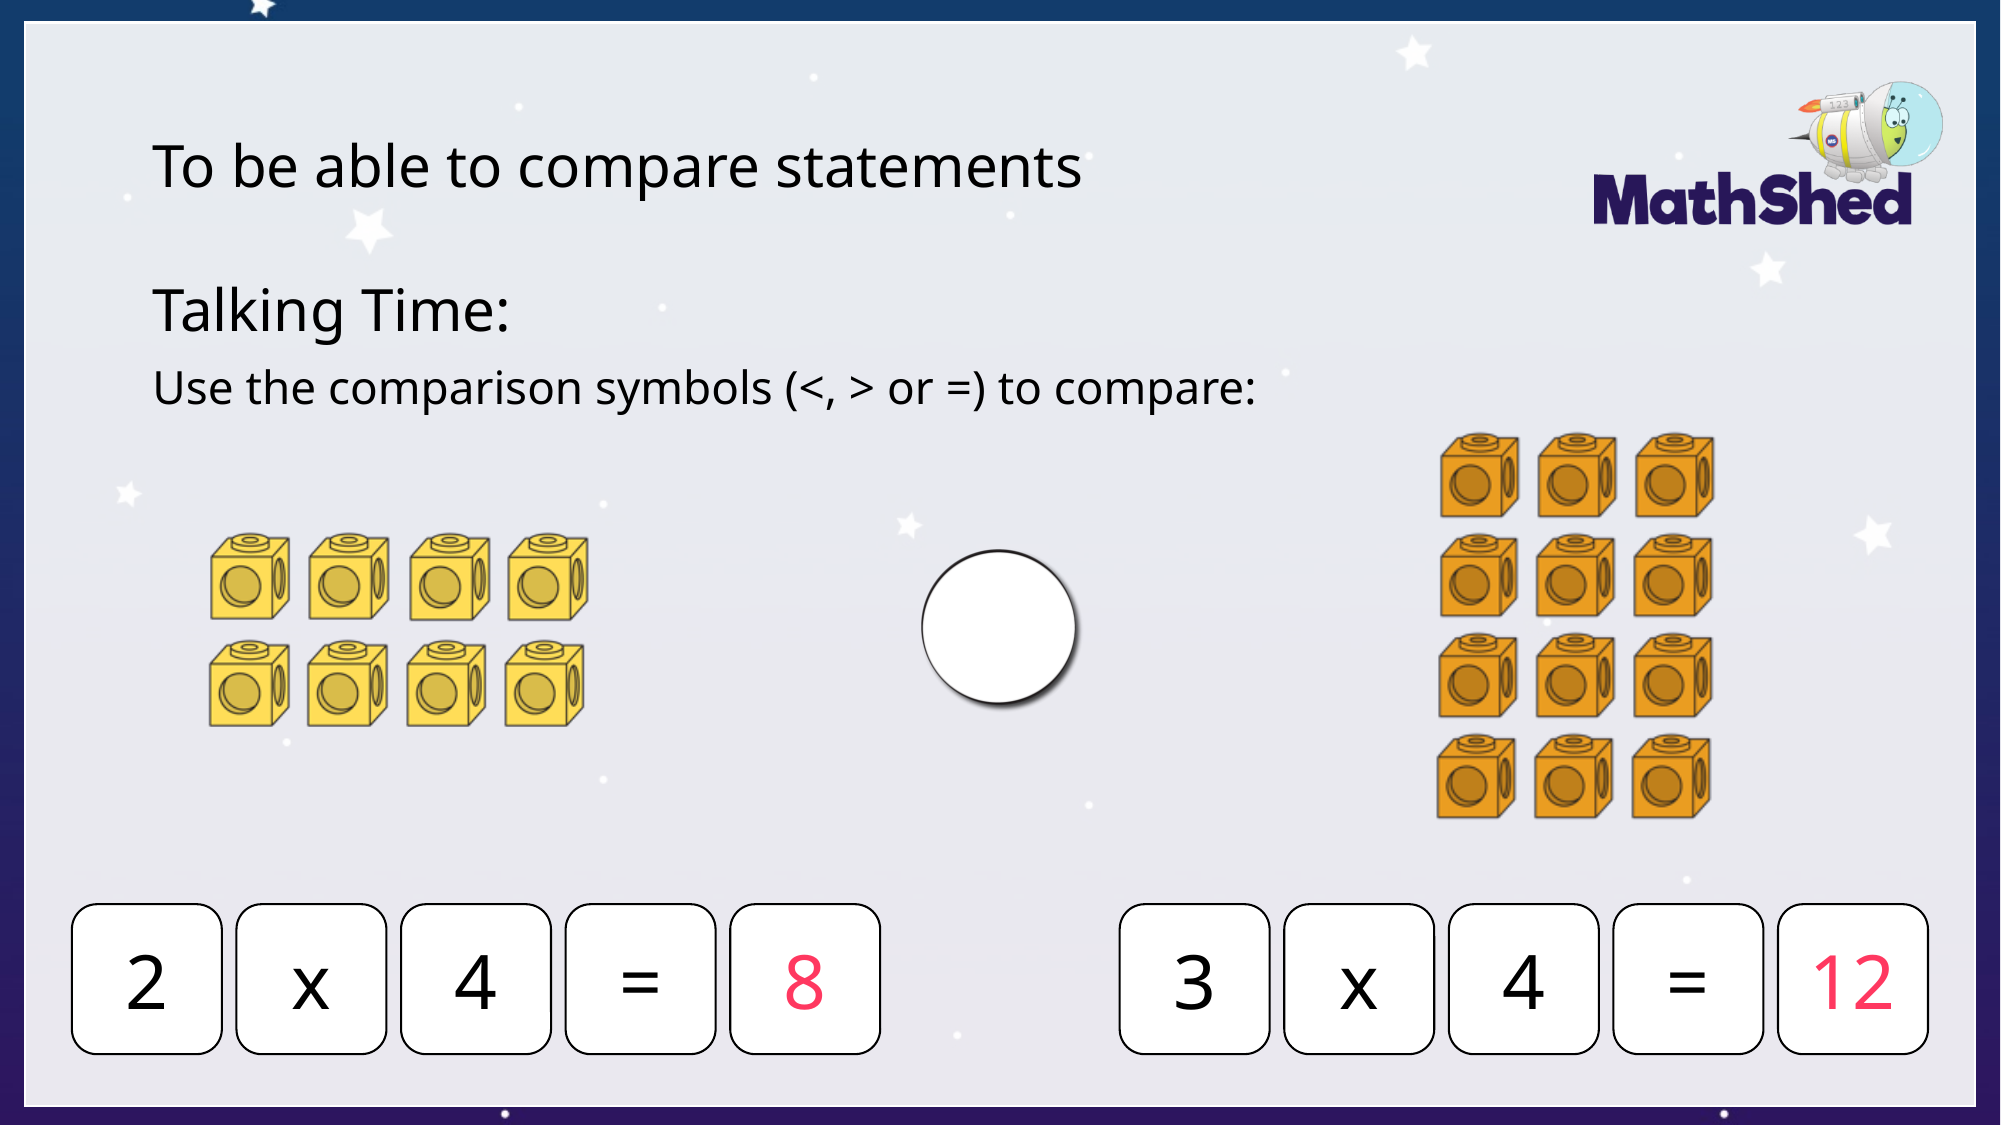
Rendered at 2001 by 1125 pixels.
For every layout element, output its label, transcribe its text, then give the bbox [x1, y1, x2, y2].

title To be able to compare statements [137, 59, 1578, 273]
text_box 12 [1776, 903, 1930, 1056]
picture [0, 0, 2001, 1125]
list Talking Time: Use the comparison symbols (<, > or =) to compare: [137, 273, 1863, 988]
text_box = [1612, 903, 1765, 1056]
text_box 4 [1447, 903, 1600, 1056]
text_box 4 [400, 903, 553, 1056]
text_box = [564, 903, 717, 1056]
text_box 2 [70, 903, 223, 1056]
text_box x [1283, 903, 1436, 1056]
text_box 8 [729, 903, 882, 1056]
text_box 3 [1118, 903, 1271, 1056]
text_box x [235, 903, 388, 1056]
